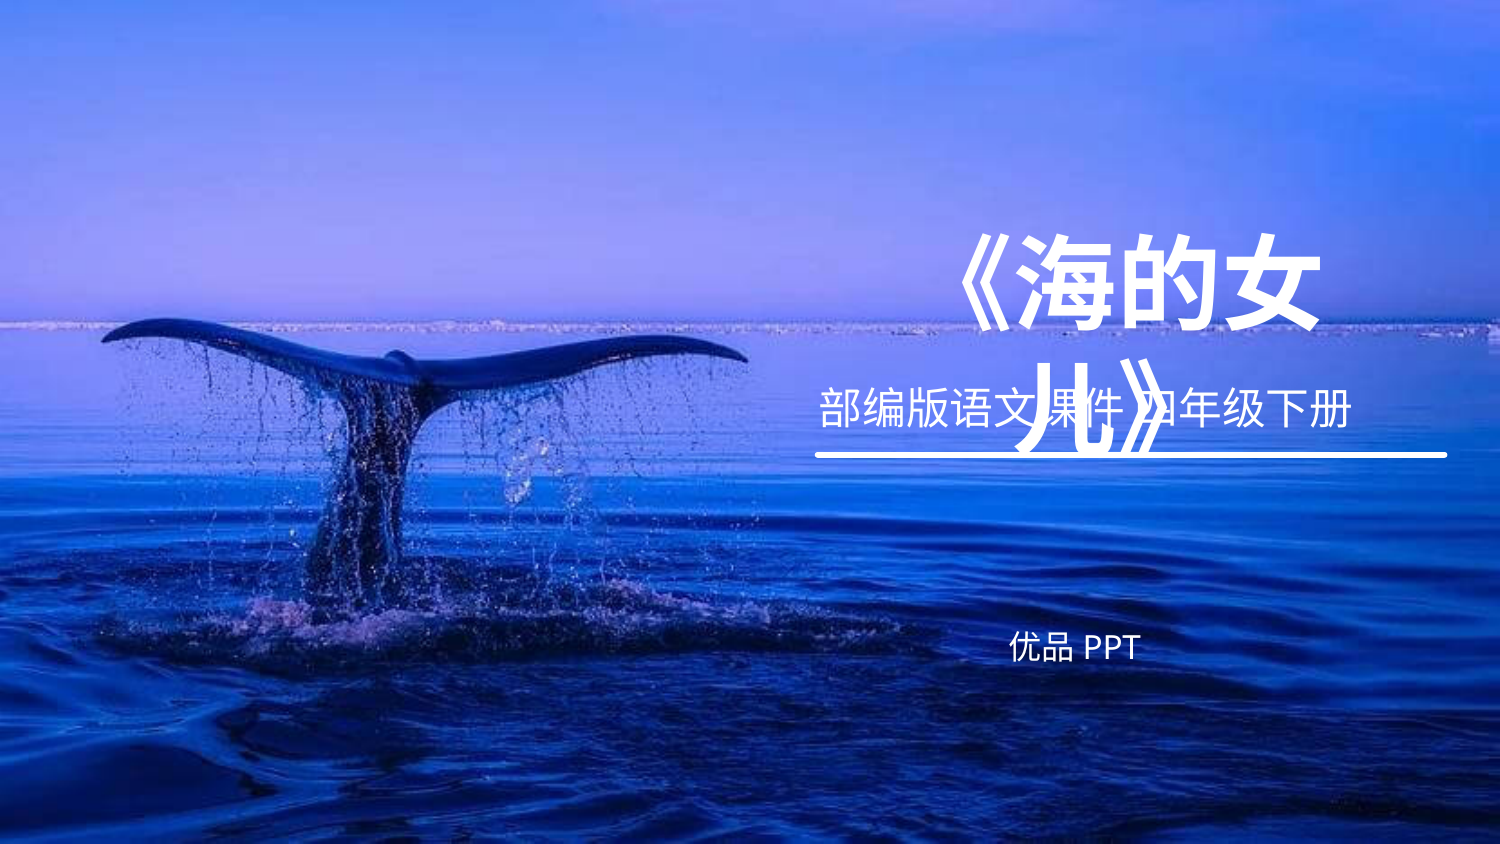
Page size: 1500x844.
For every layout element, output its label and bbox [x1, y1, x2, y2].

picture [0, 0, 1500, 844]
text_box [803, 210, 1459, 458]
